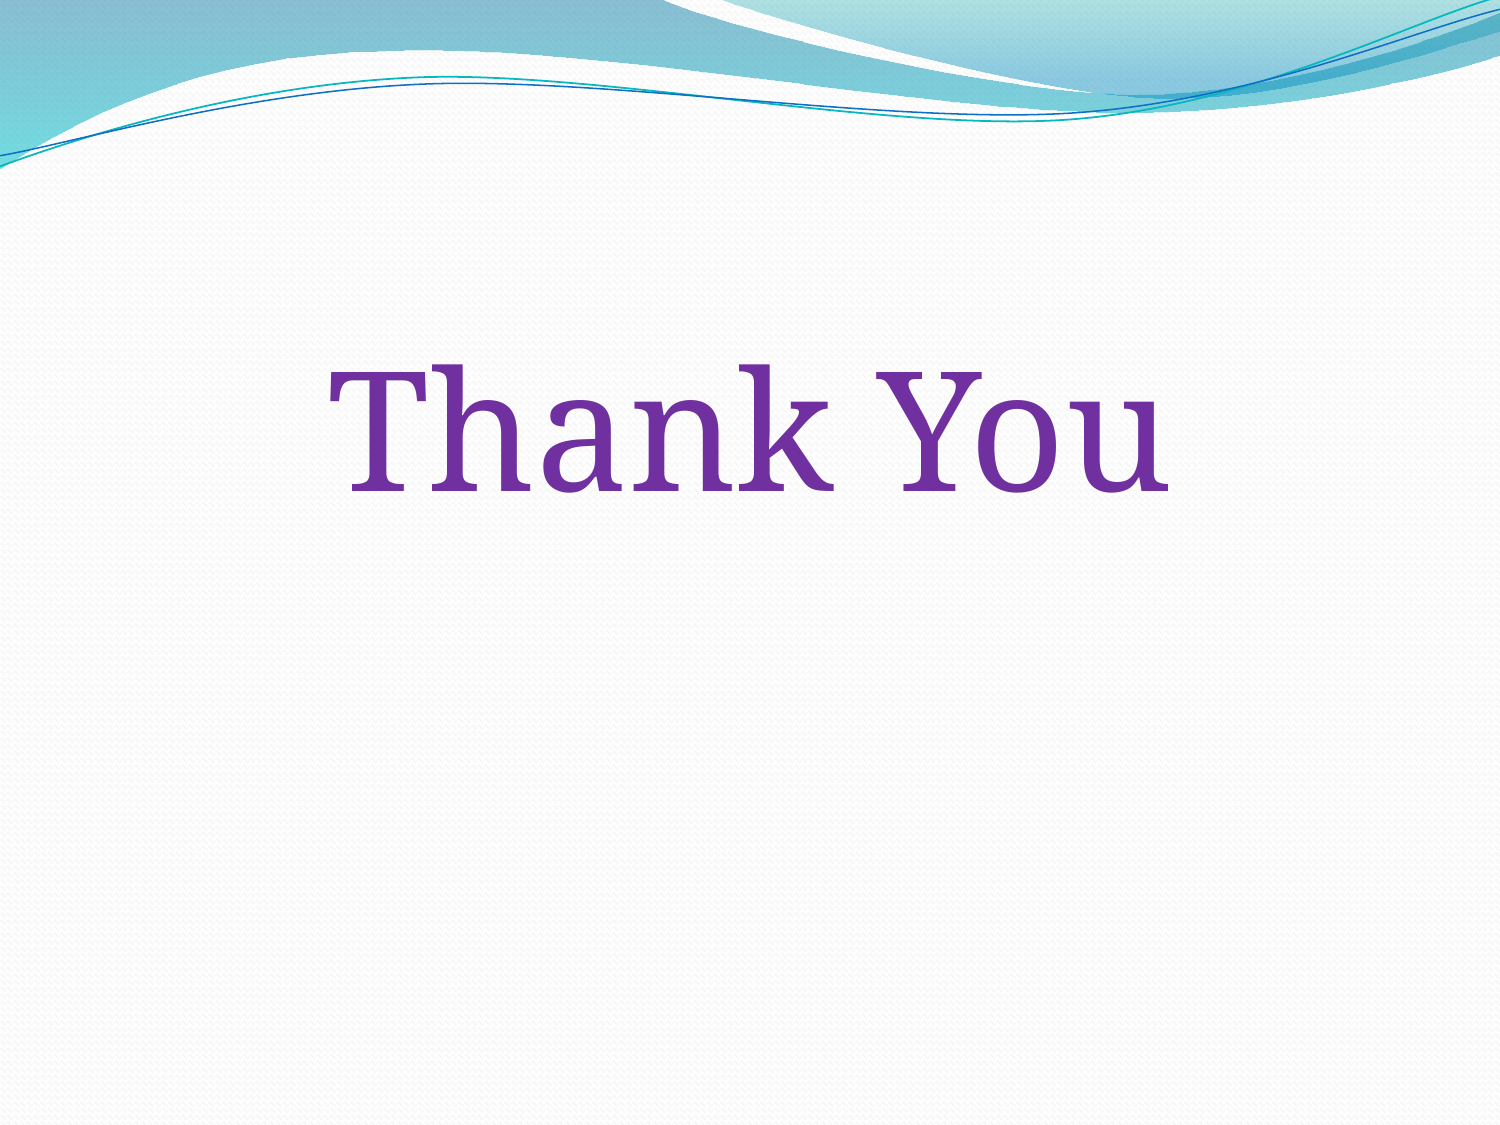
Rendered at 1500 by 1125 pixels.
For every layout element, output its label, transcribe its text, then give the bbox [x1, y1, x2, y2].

list Thank You [75, 317, 1425, 1038]
